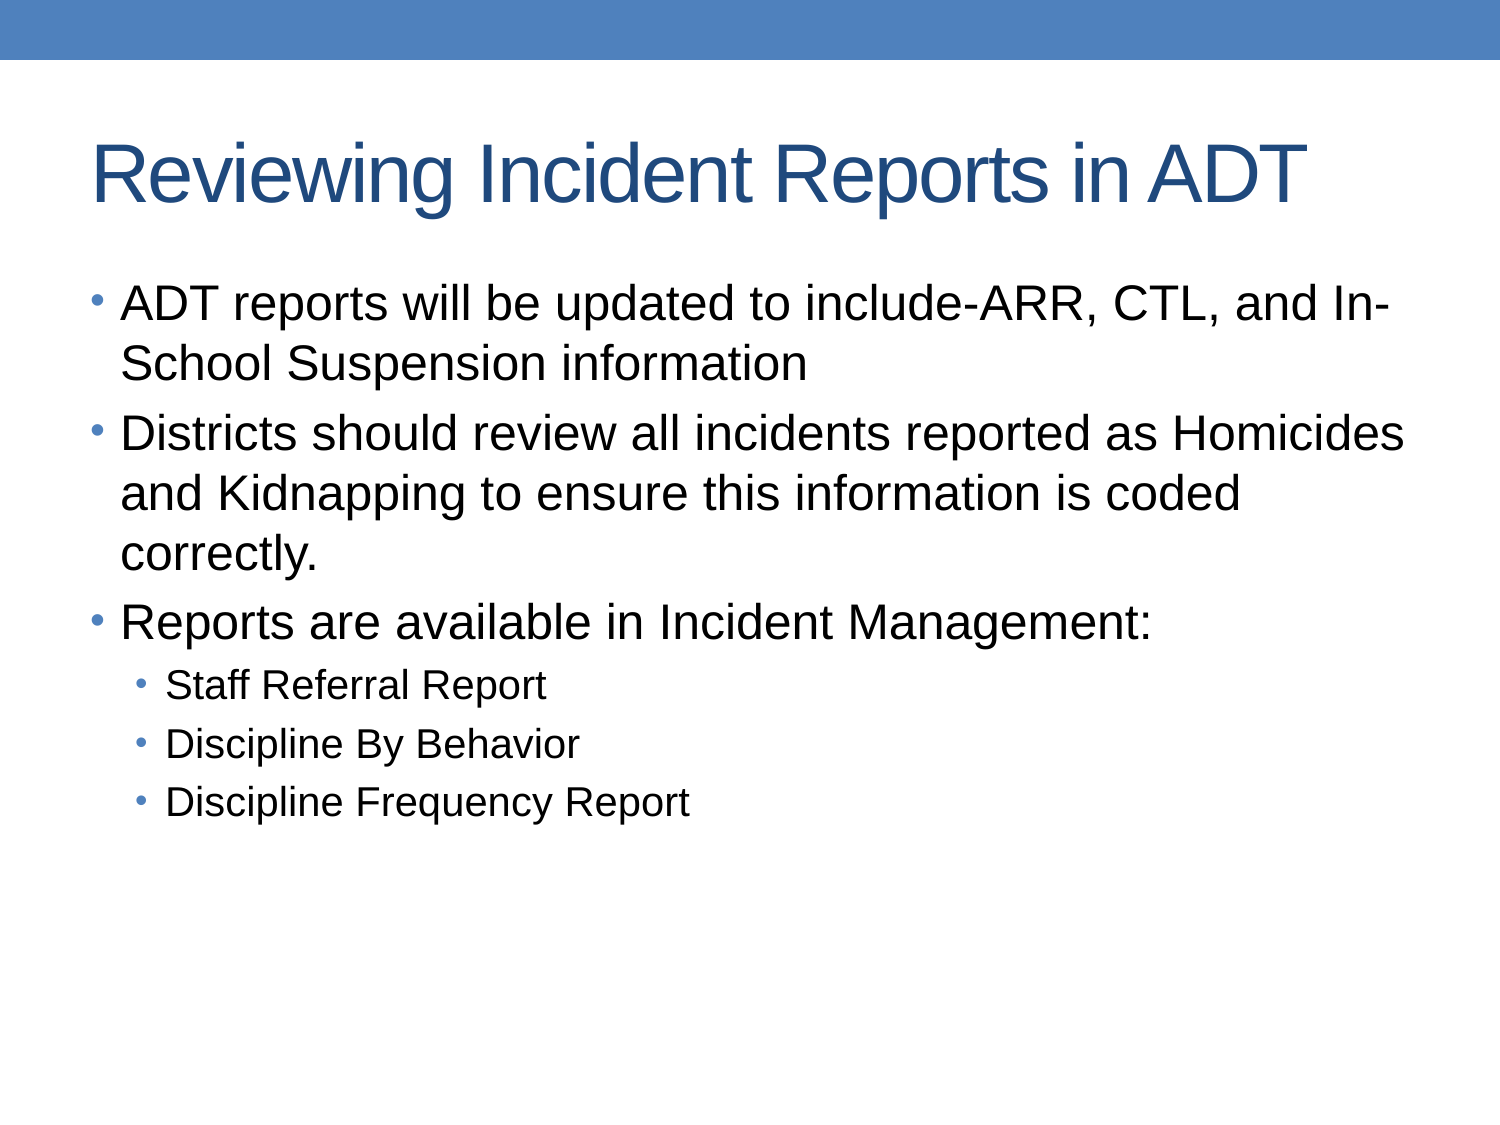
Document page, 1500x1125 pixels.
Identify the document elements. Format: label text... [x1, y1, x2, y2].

list ADT reports will be updated to include-ARR, CTL, and In-School Suspension information Districts should review all incidents reported as Homicides and Kidnapping to ensure this information is coded correctly. Reports are available in Incident Management: Staff Referral Report Discipline By Behavior Discipline Frequency Report [75, 262, 1425, 1063]
title Reviewing Incident Reports in ADT [75, 87, 1425, 250]
